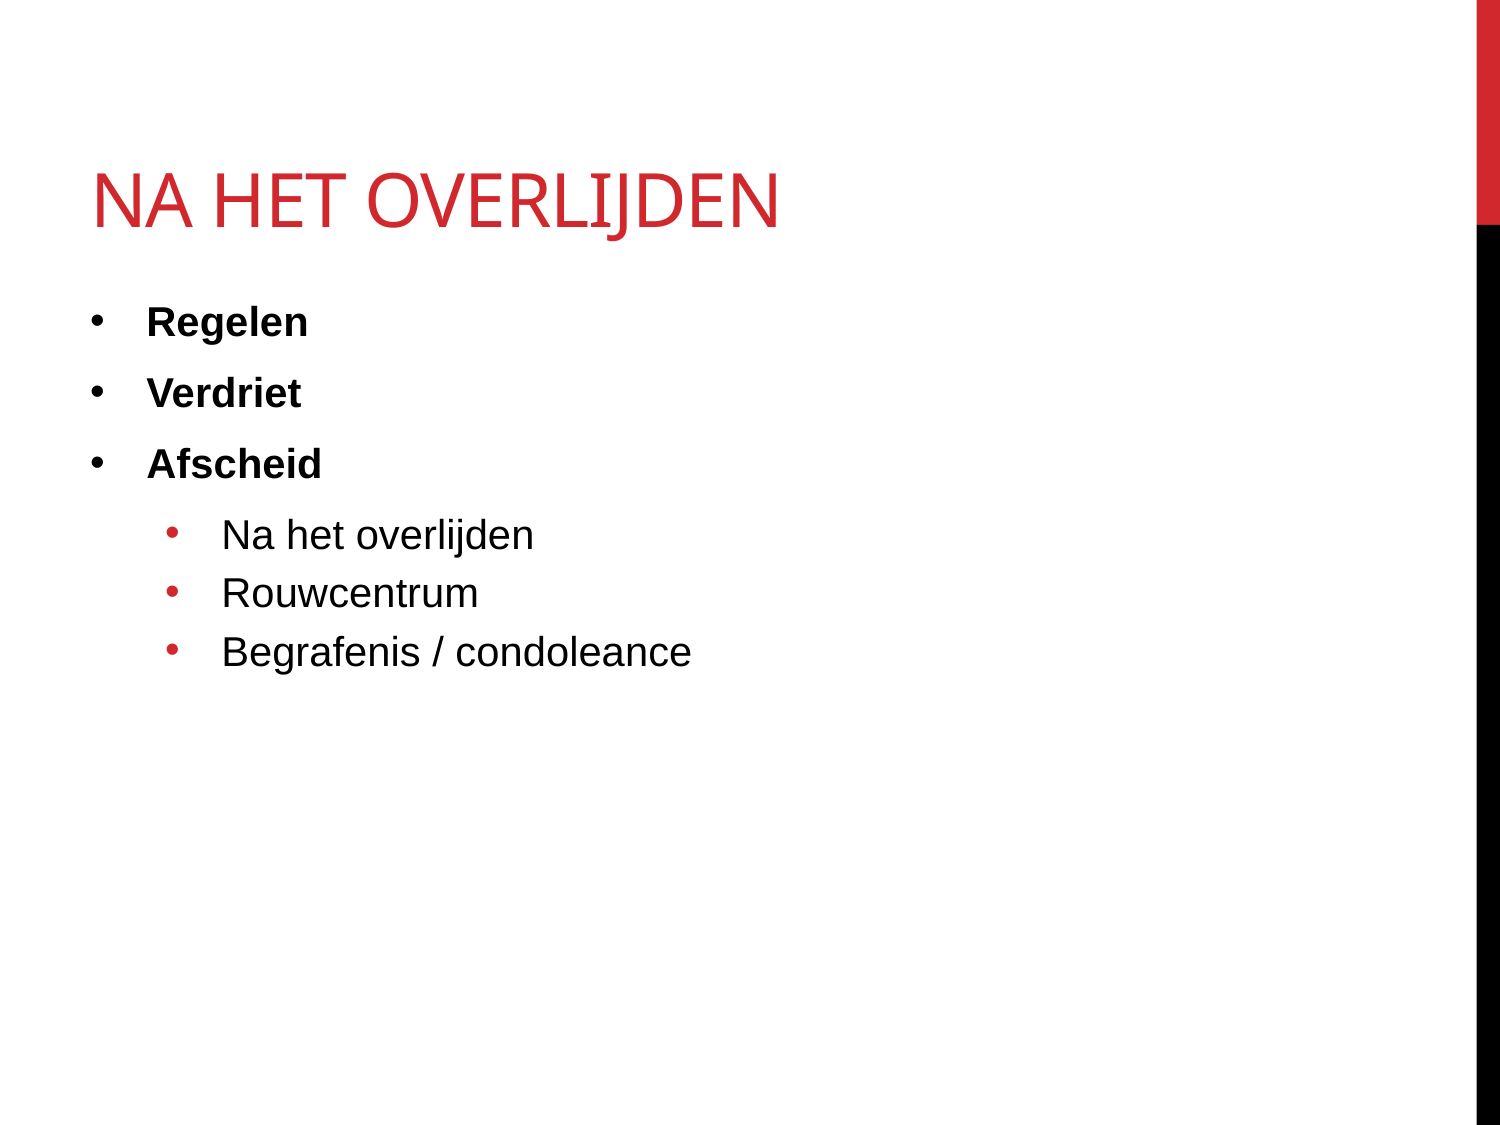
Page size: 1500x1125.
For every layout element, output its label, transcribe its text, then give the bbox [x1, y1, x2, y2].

title Na het overlijden [75, 25, 1025, 250]
list Regelen Verdriet Afscheid Na het overlijden Rouwcentrum Begrafenis / condoleance [75, 287, 1325, 1005]
